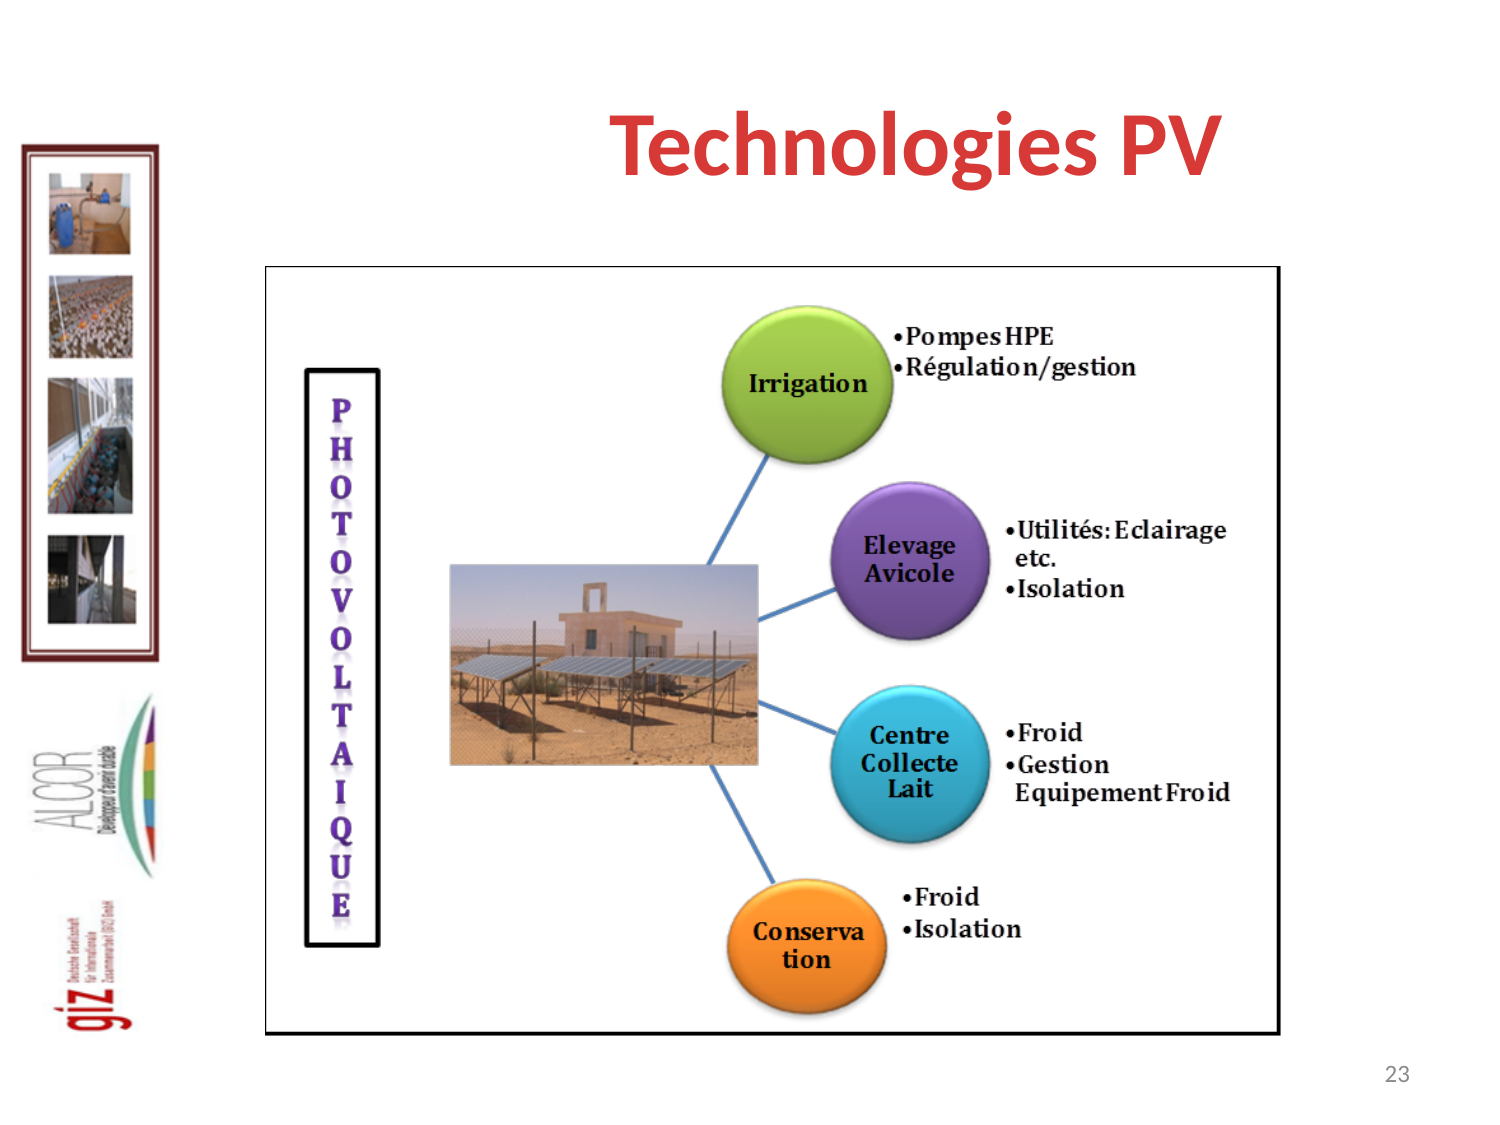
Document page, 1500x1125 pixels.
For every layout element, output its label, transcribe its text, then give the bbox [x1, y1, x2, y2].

picture [17, 136, 172, 1047]
slide_number 23 [1074, 1042, 1425, 1103]
title Technologies PV [407, 45, 1425, 233]
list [265, 266, 1282, 1037]
